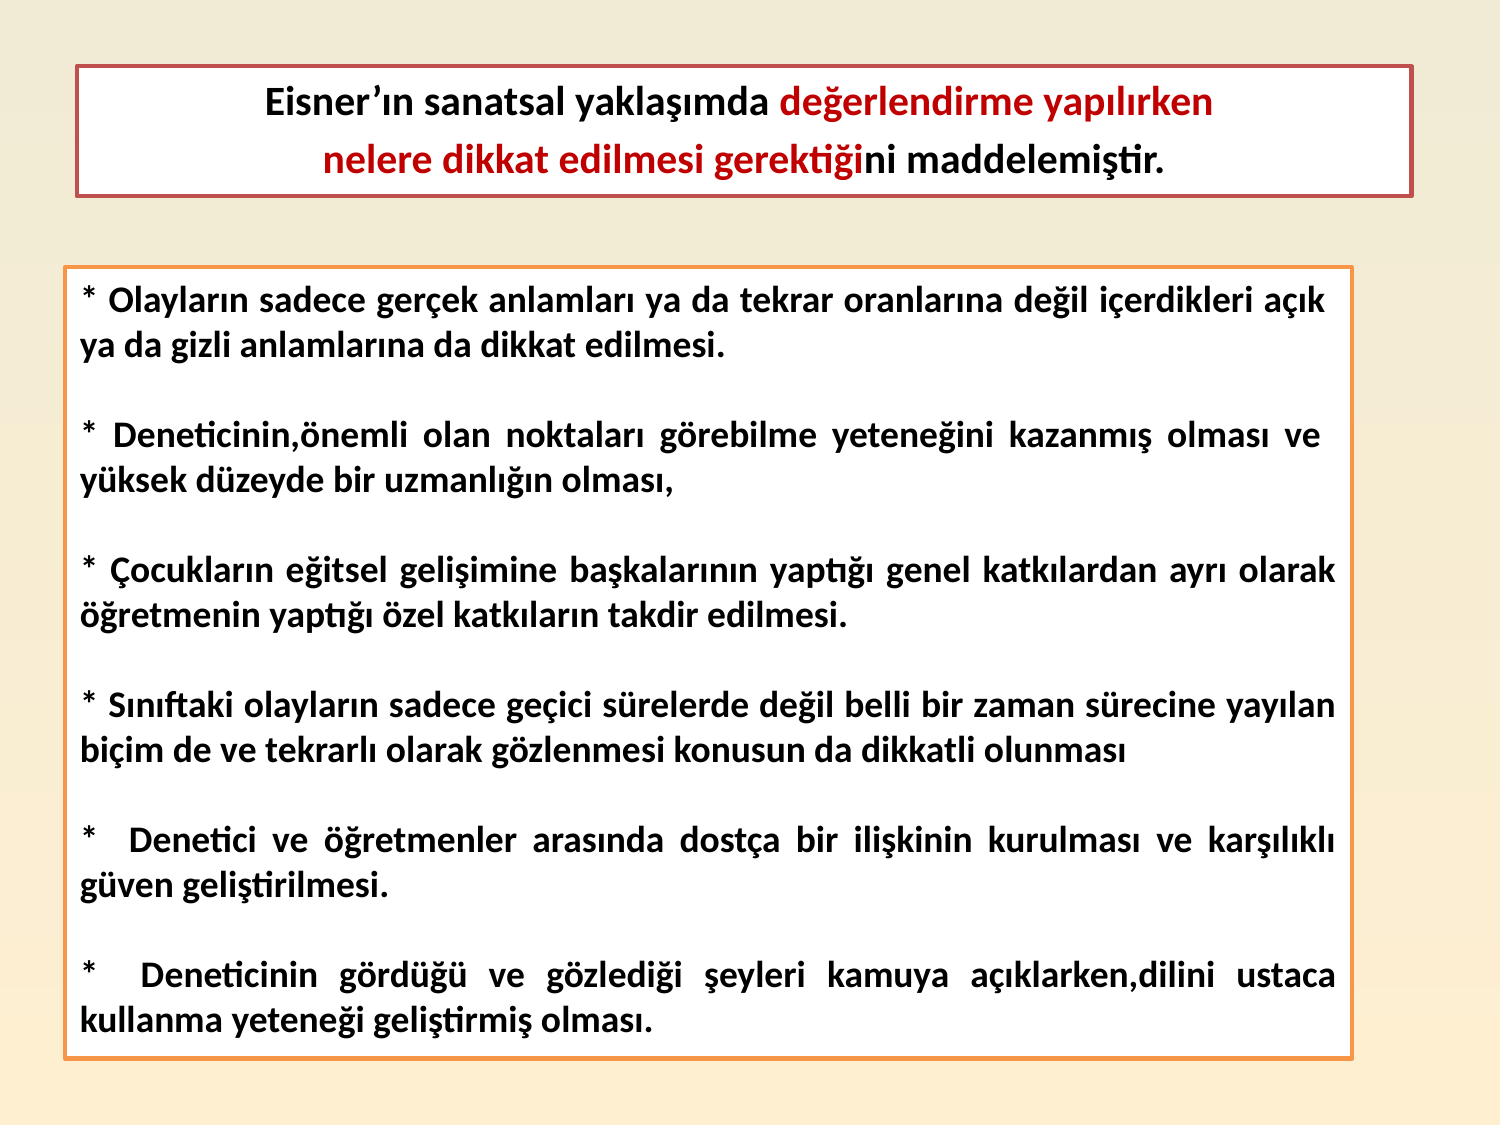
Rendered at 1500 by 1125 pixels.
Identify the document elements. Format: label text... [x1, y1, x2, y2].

subtitle Eisner’ın sanatsal yaklaşımda değerlendirme yapılırken nelere dikkat edilmesi gerektiğini maddelemiştir. [75, 64, 1414, 198]
text_box * Olayların sadece gerçek anlamları ya da tekrar oranlarına değil içerdikleri açık ya da gizli anlamlarına da dikkat edilmesi. * Deneticinin,önemli olan noktaları görebilme yeteneğini kazanmış olması ve yüksek düzeyde bir uzmanlığın olması, * Çocukların eğitsel gelişimine başkalarının yaptığı genel katkılardan ayrı olarak öğretmenin yaptığı özel katkıların takdir edilmesi. * Sınıftaki olayların sadece geçici sürelerde değil belli bir zaman sürecine yayılan biçim de ve tekrarlı olarak gözlenmesi konusun da dikkatli olunması * Denetici ve öğretmenler arasında dostça bir ilişkinin kurulması ve karşılıklı güven geliştirilmesi. * Deneticinin gördüğü ve gözlediği şeyleri kamuya açıklarken,dilini ustaca kullanma yeteneği geliştirmiş olması. [63, 265, 1354, 1061]
